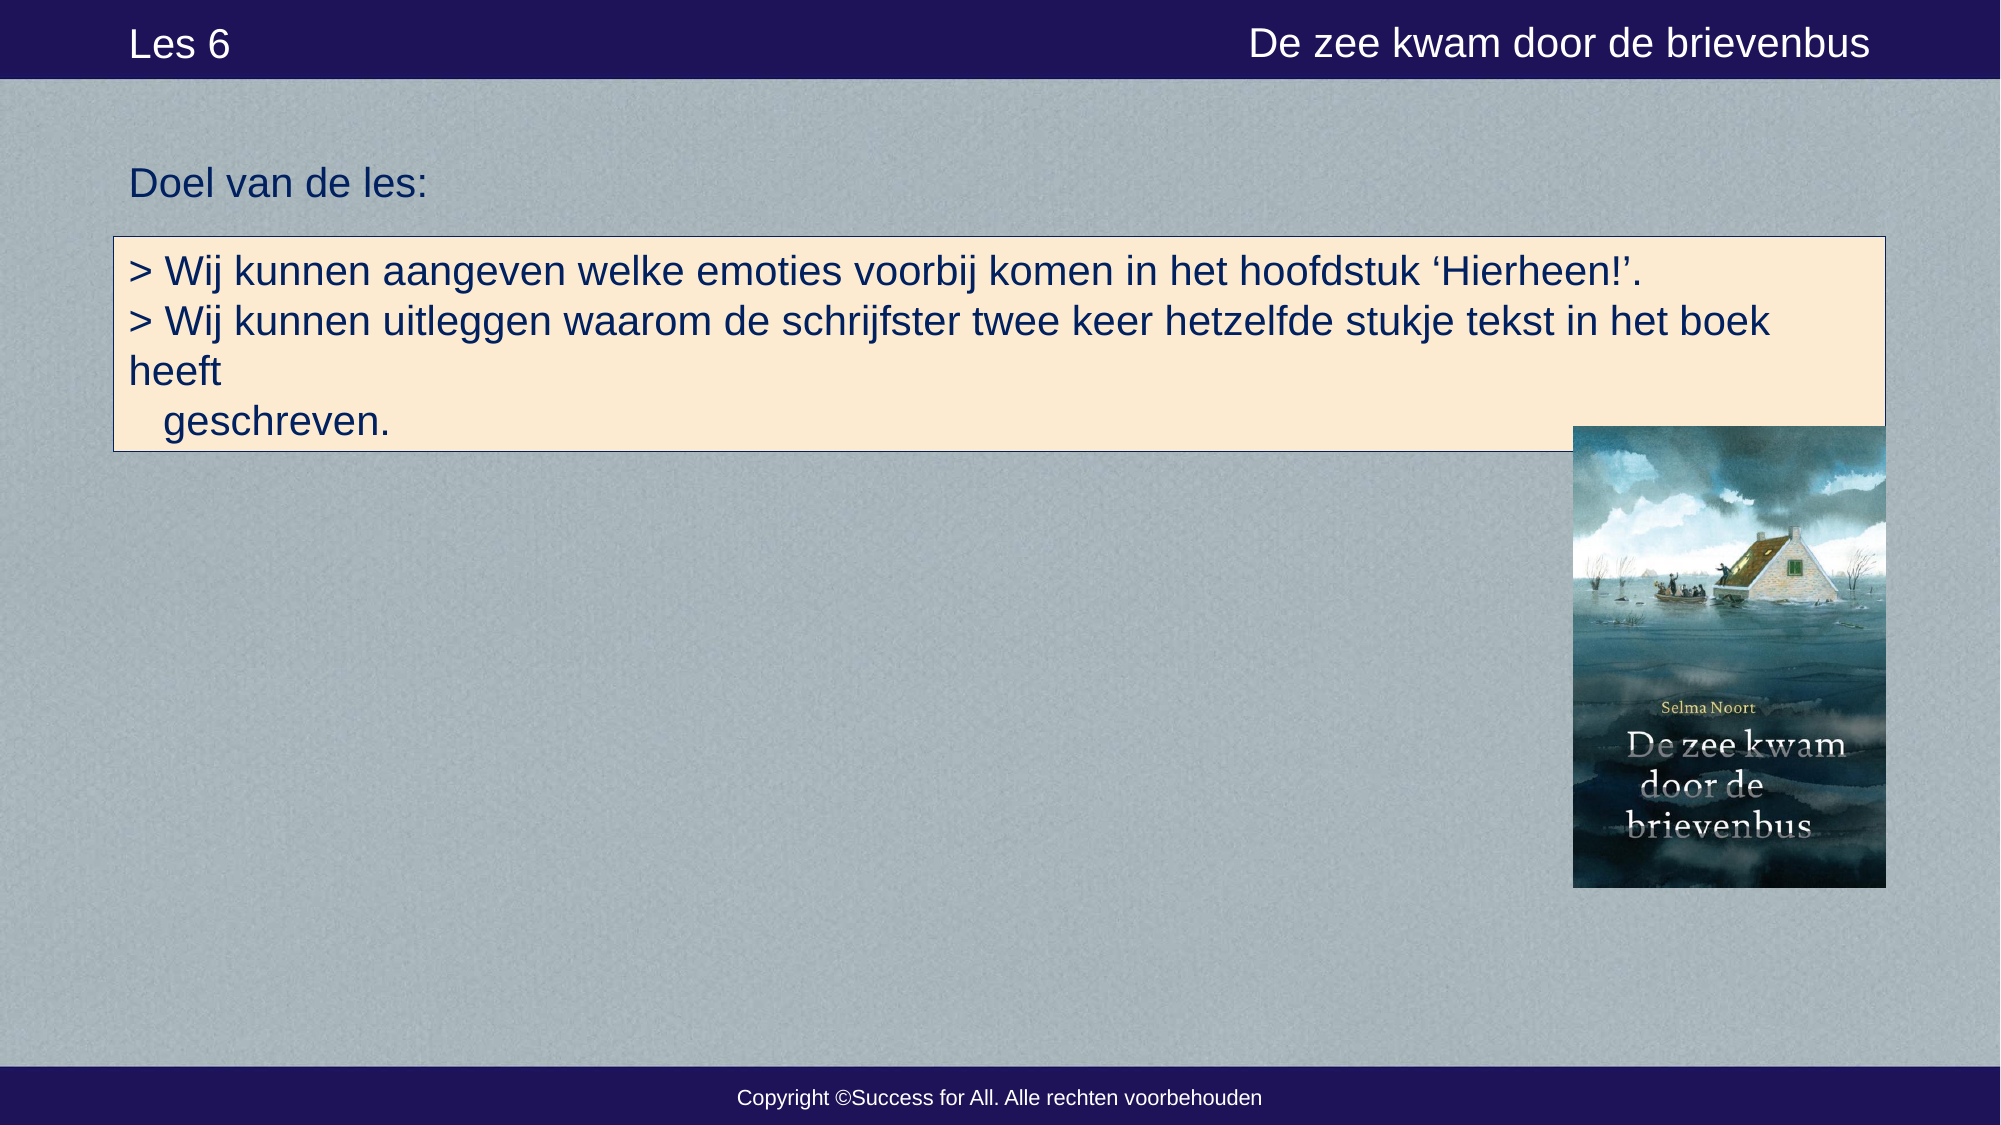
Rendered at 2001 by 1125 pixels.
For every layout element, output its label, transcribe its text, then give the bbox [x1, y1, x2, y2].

text_box Doel van de les: [113, 148, 1635, 214]
text_box Copyright ©Success for All. Alle rechten voorbehouden [0, 1076, 2000, 1125]
picture [0, 0, 2001, 1125]
text_box De zee kwam door de brievenbus [999, 8, 1886, 73]
text_box > Wij kunnen aangeven welke emoties voorbij komen in het hoofdstuk ‘Hierheen!’. > Wij kunnen uitleggen waarom de schrijfster twee keer hetzelfde stukje tekst in het boek heeft geschreven. [113, 236, 1886, 452]
text_box Les 6 [114, 9, 354, 75]
